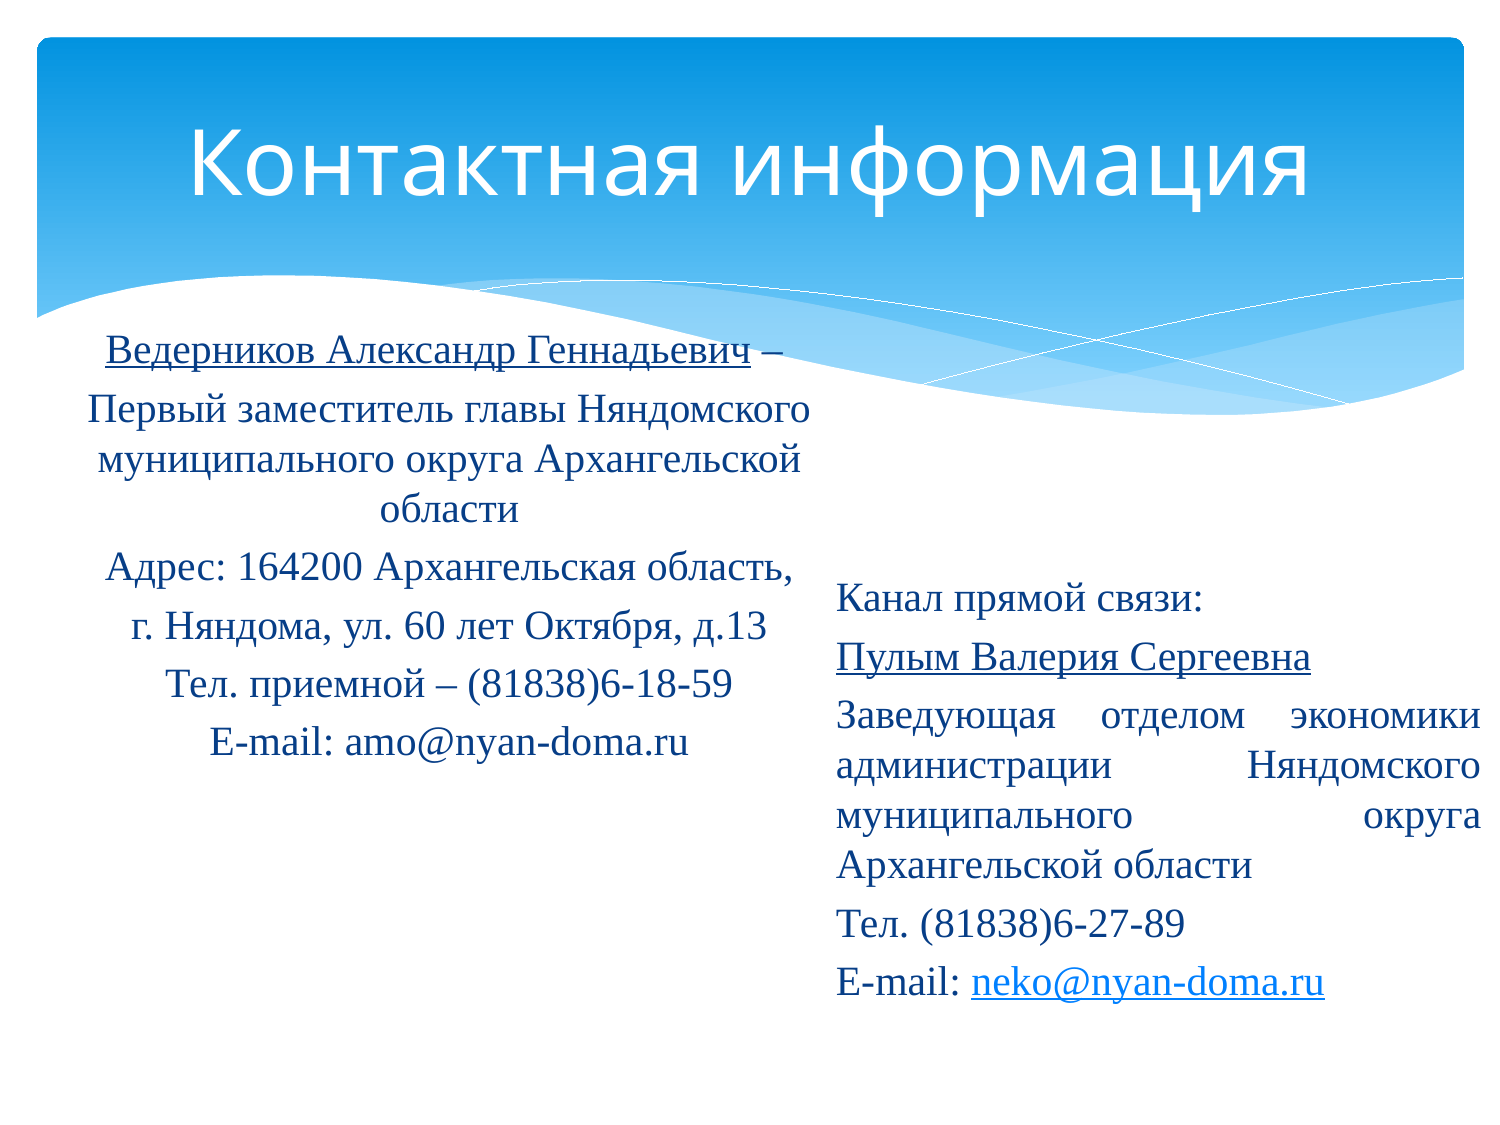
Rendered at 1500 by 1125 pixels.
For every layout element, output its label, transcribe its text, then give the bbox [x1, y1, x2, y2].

list Канал прямой связи: Пулым Валерия Сергеевна Заведующая отделом экономики администрации Няндомского муниципального округа Архангельской области Тел. (81838)6-27-89 E-mail: neko@nyan-doma.ru [820, 562, 1497, 1022]
list Ведерников Александр Геннадьевич – Первый заместитель главы Няндомского муниципального округа Архангельской области Адрес: 164200 Архангельская область, г. Няндома, ул. 60 лет Октября, д.13 Тел. приемной – (81838)6-18-59 E-mail: amo@nyan-doma.ru [53, 314, 846, 880]
title Контактная информация [75, 55, 1425, 261]
